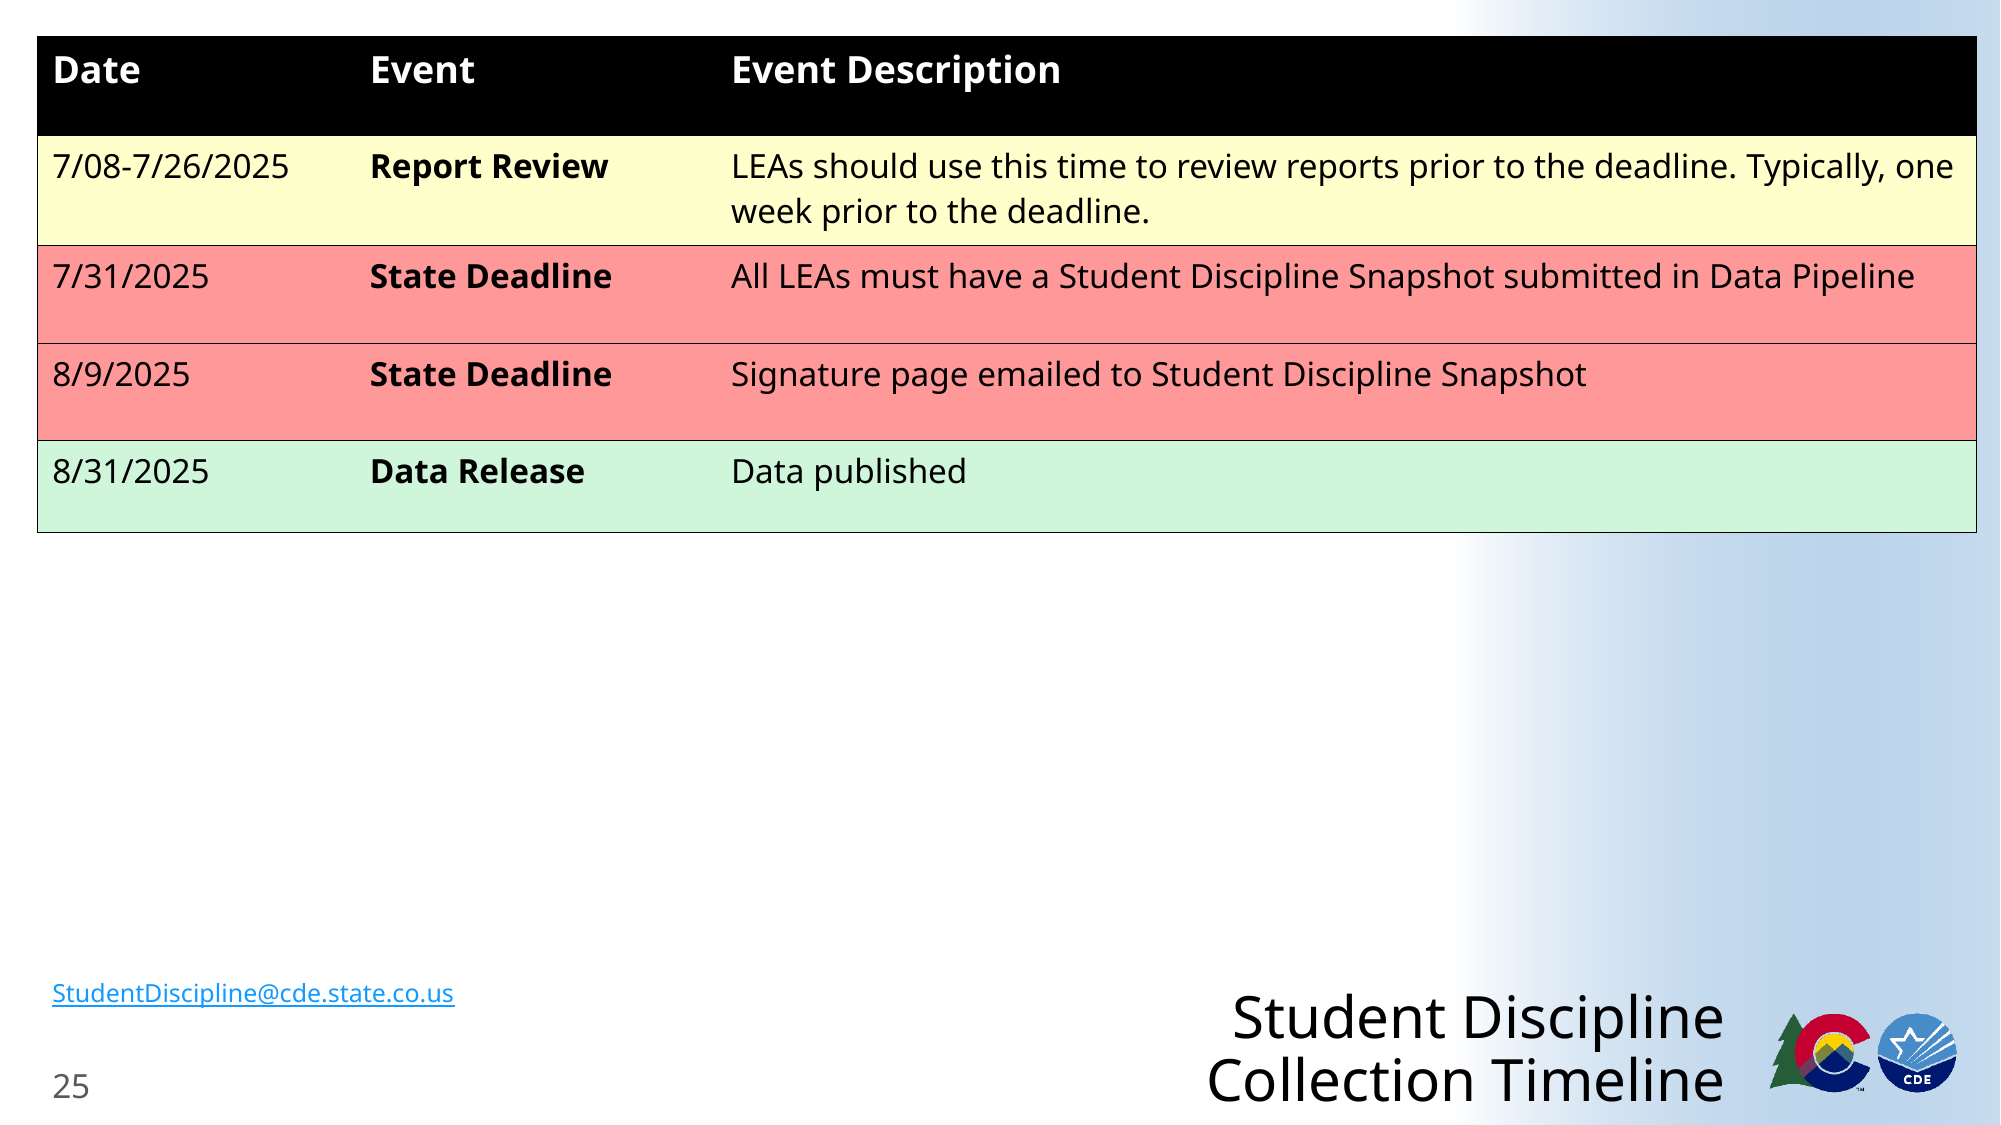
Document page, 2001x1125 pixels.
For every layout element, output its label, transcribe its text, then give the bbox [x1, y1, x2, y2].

table_cell Signature page emailed to Student Discipline Snapshot [716, 344, 1976, 440]
table_cell State Deadline [355, 344, 716, 440]
table_cell 7/31/2025 [38, 246, 355, 343]
slide_number 25 [37, 1064, 165, 1111]
table_cell 7/08-7/26/2025 [38, 136, 355, 245]
table_cell State Deadline [355, 246, 716, 343]
table_cell LEAs should use this time to review reports prior to the deadline. Typically, one week prior to the deadline. [716, 136, 1976, 245]
table_cell All LEAs must have a Student Discipline Snapshot submitted in Data Pipeline [716, 246, 1976, 343]
table_cell Report Review [355, 136, 716, 245]
table_cell Data published [716, 441, 1976, 532]
table_cell 8/31/2025 [38, 441, 355, 532]
picture [1768, 1012, 1957, 1093]
table_cell 8/9/2025 [38, 344, 355, 440]
table_header Event Description [716, 37, 1976, 135]
table_header Event [355, 37, 716, 135]
list StudentDiscipline@cde.state.co.us [37, 970, 622, 1017]
table_header Date [38, 37, 355, 135]
table_cell Data Release [355, 441, 716, 532]
title Student Discipline Collection Timeline [639, 966, 1725, 1115]
